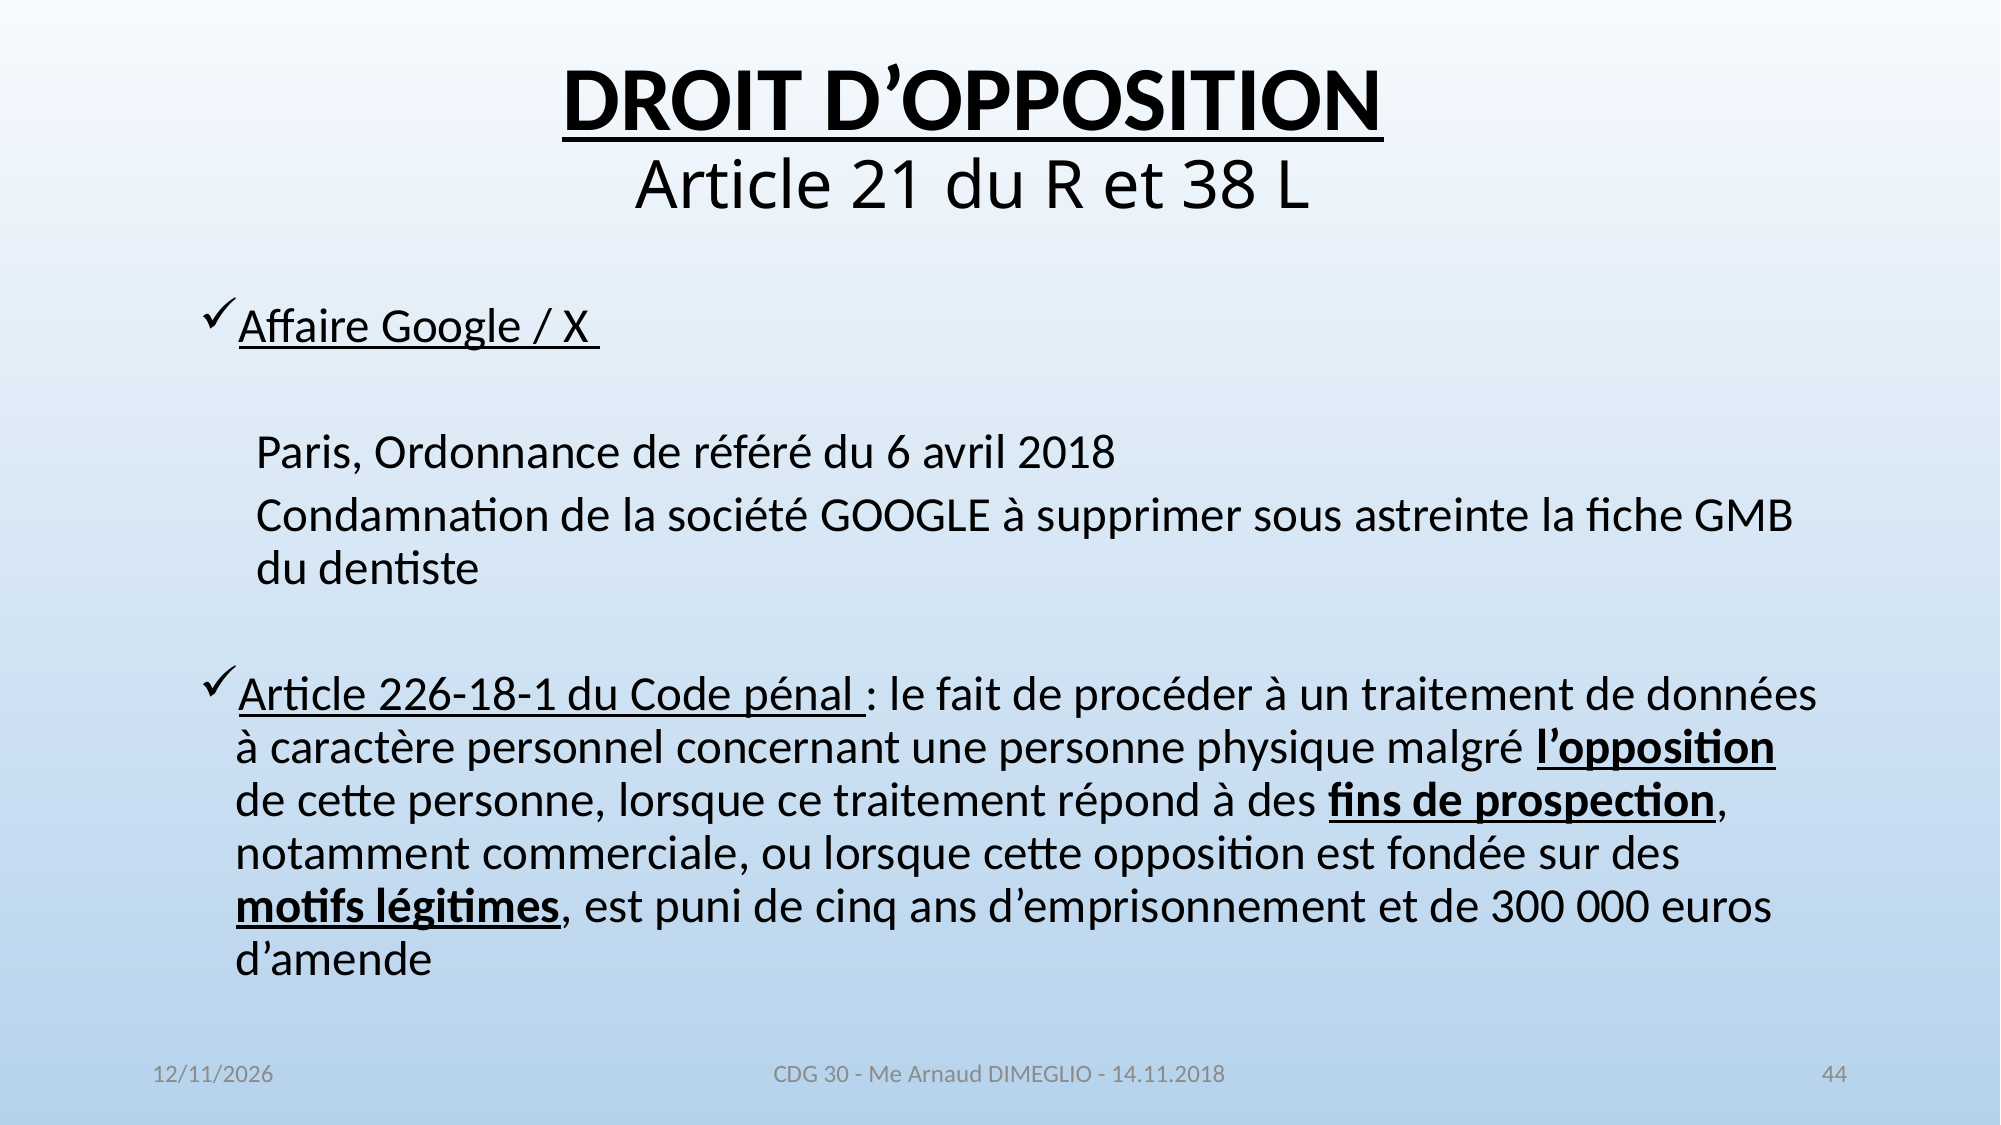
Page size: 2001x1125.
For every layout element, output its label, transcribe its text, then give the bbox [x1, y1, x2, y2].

list Affaire Google / X Paris, Ordonnance de référé du 6 avril 2018 Condamnation de la société GOOGLE à supprimer sous astreinte la fiche GMB du dentiste Article 226-18-1 du Code pénal : le fait de procéder à un traitement de données à caractère personnel concernant une personne physique malgré l’opposition de cette personne, lorsque ce traitement répond à des fins de prospection, notamment commerciale, ou lorsque cette opposition est fondée sur des motifs légitimes, est puni de cinq ans d’emprisonnement et de 300 000 euros d’amende [110, 292, 1836, 997]
slide_number 44 [1412, 1042, 1863, 1103]
footer CDG 30 - Me Arnaud DIMEGLIO - 14.11.2018 [662, 1042, 1338, 1103]
title DROIT D’OPPOSITION Article 21 du R et 38 L [110, 28, 1836, 246]
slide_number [137, 1042, 588, 1103]
